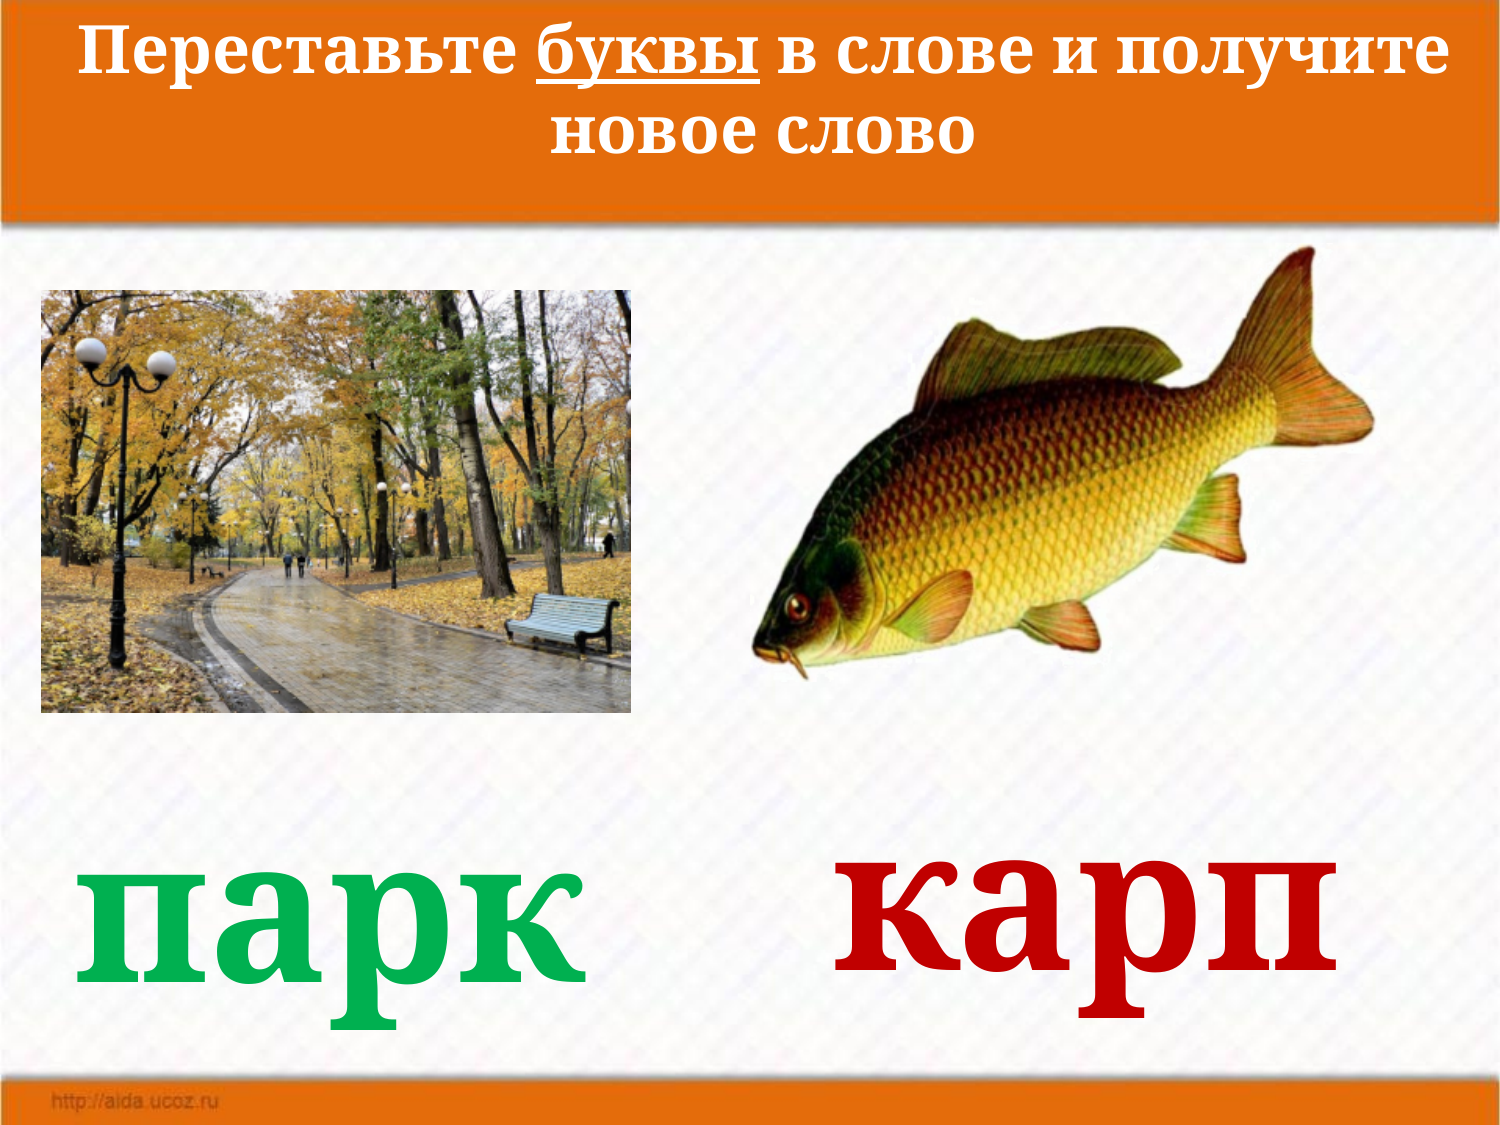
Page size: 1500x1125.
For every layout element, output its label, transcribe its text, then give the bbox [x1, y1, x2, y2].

text_box Переставьте буквы в слове и получите новое слово [29, 0, 1500, 175]
text_box парк [59, 775, 601, 1030]
text_box карп [817, 763, 1355, 1018]
picture [0, 0, 1500, 1125]
